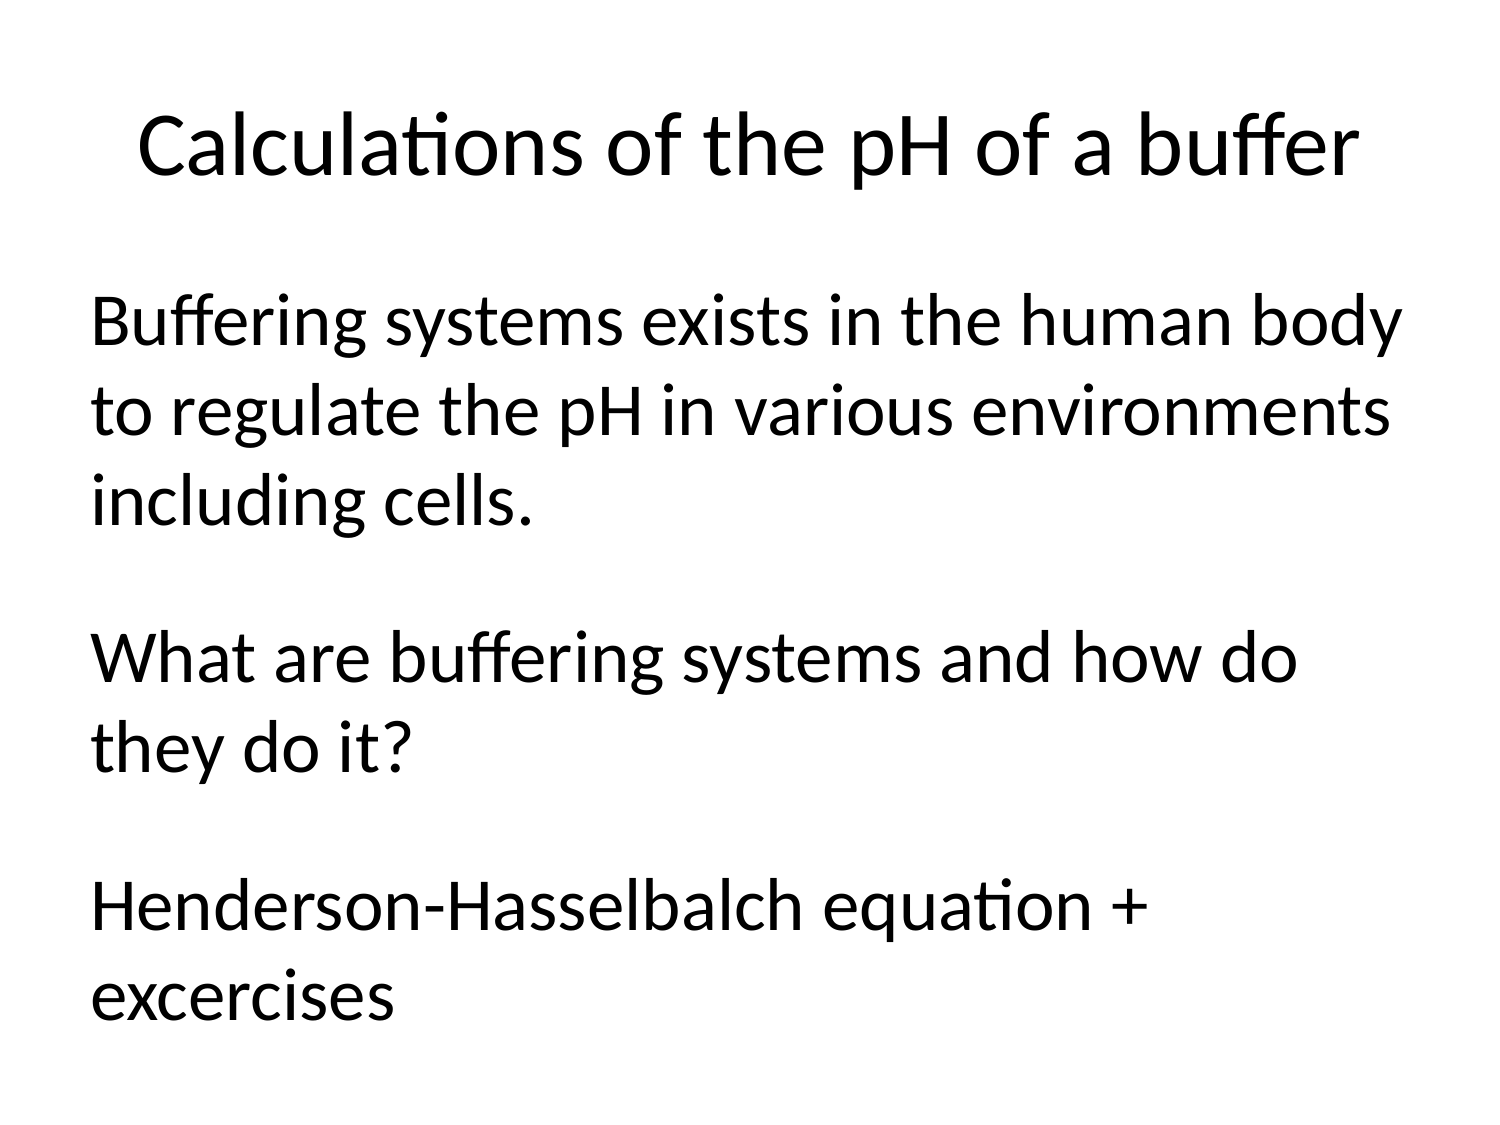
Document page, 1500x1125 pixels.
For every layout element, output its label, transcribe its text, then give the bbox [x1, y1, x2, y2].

title Calculations of the pH of a buffer [75, 45, 1425, 233]
list Buffering systems exists in the human body to regulate the pH in various environments including cells. What are buffering systems and how do they do it? Henderson-Hasselbalch equation + excercises [75, 262, 1425, 1005]
